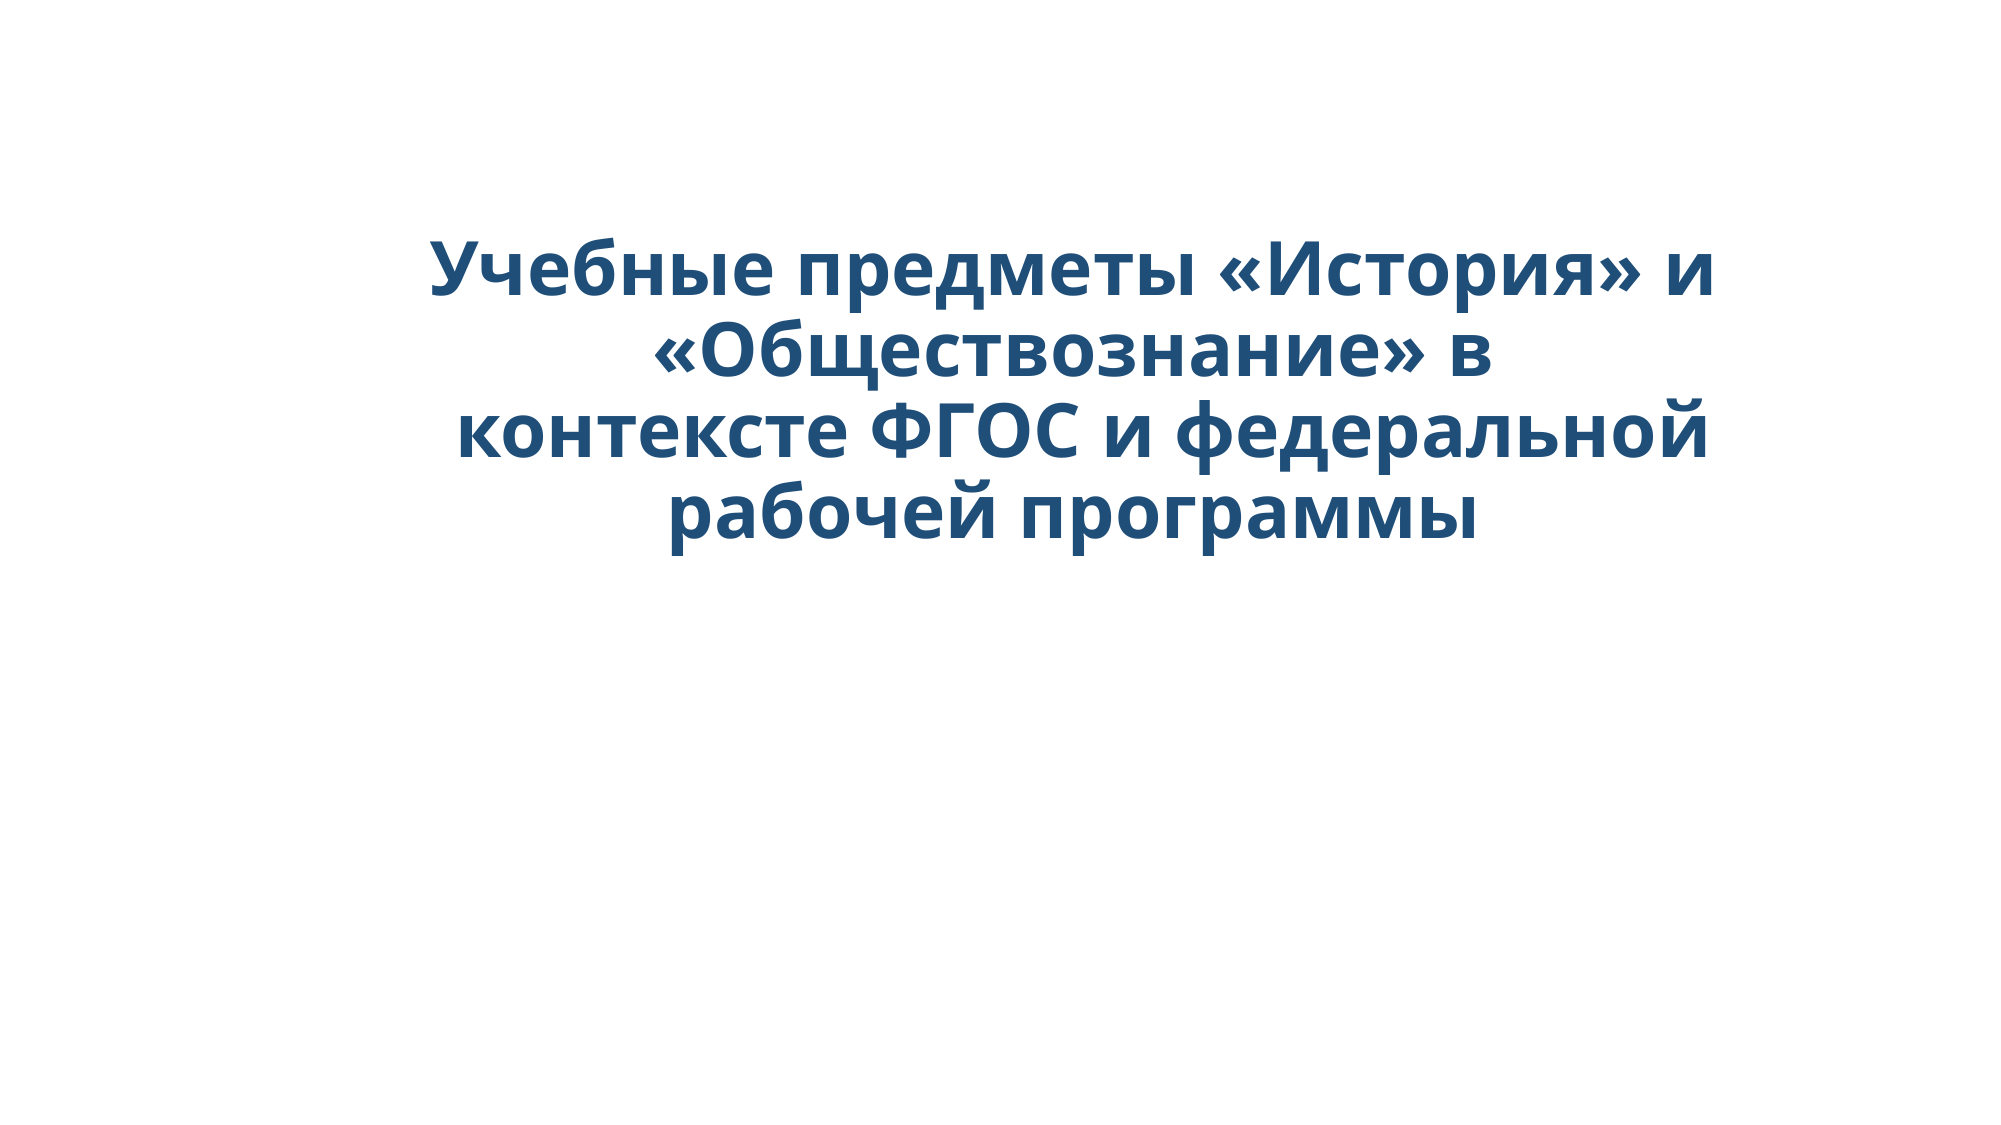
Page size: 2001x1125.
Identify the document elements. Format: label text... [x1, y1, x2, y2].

title Учебные предметы «История» и «Обществознание» в контексте ФГОС и федеральной рабочей программы [323, 170, 1824, 563]
